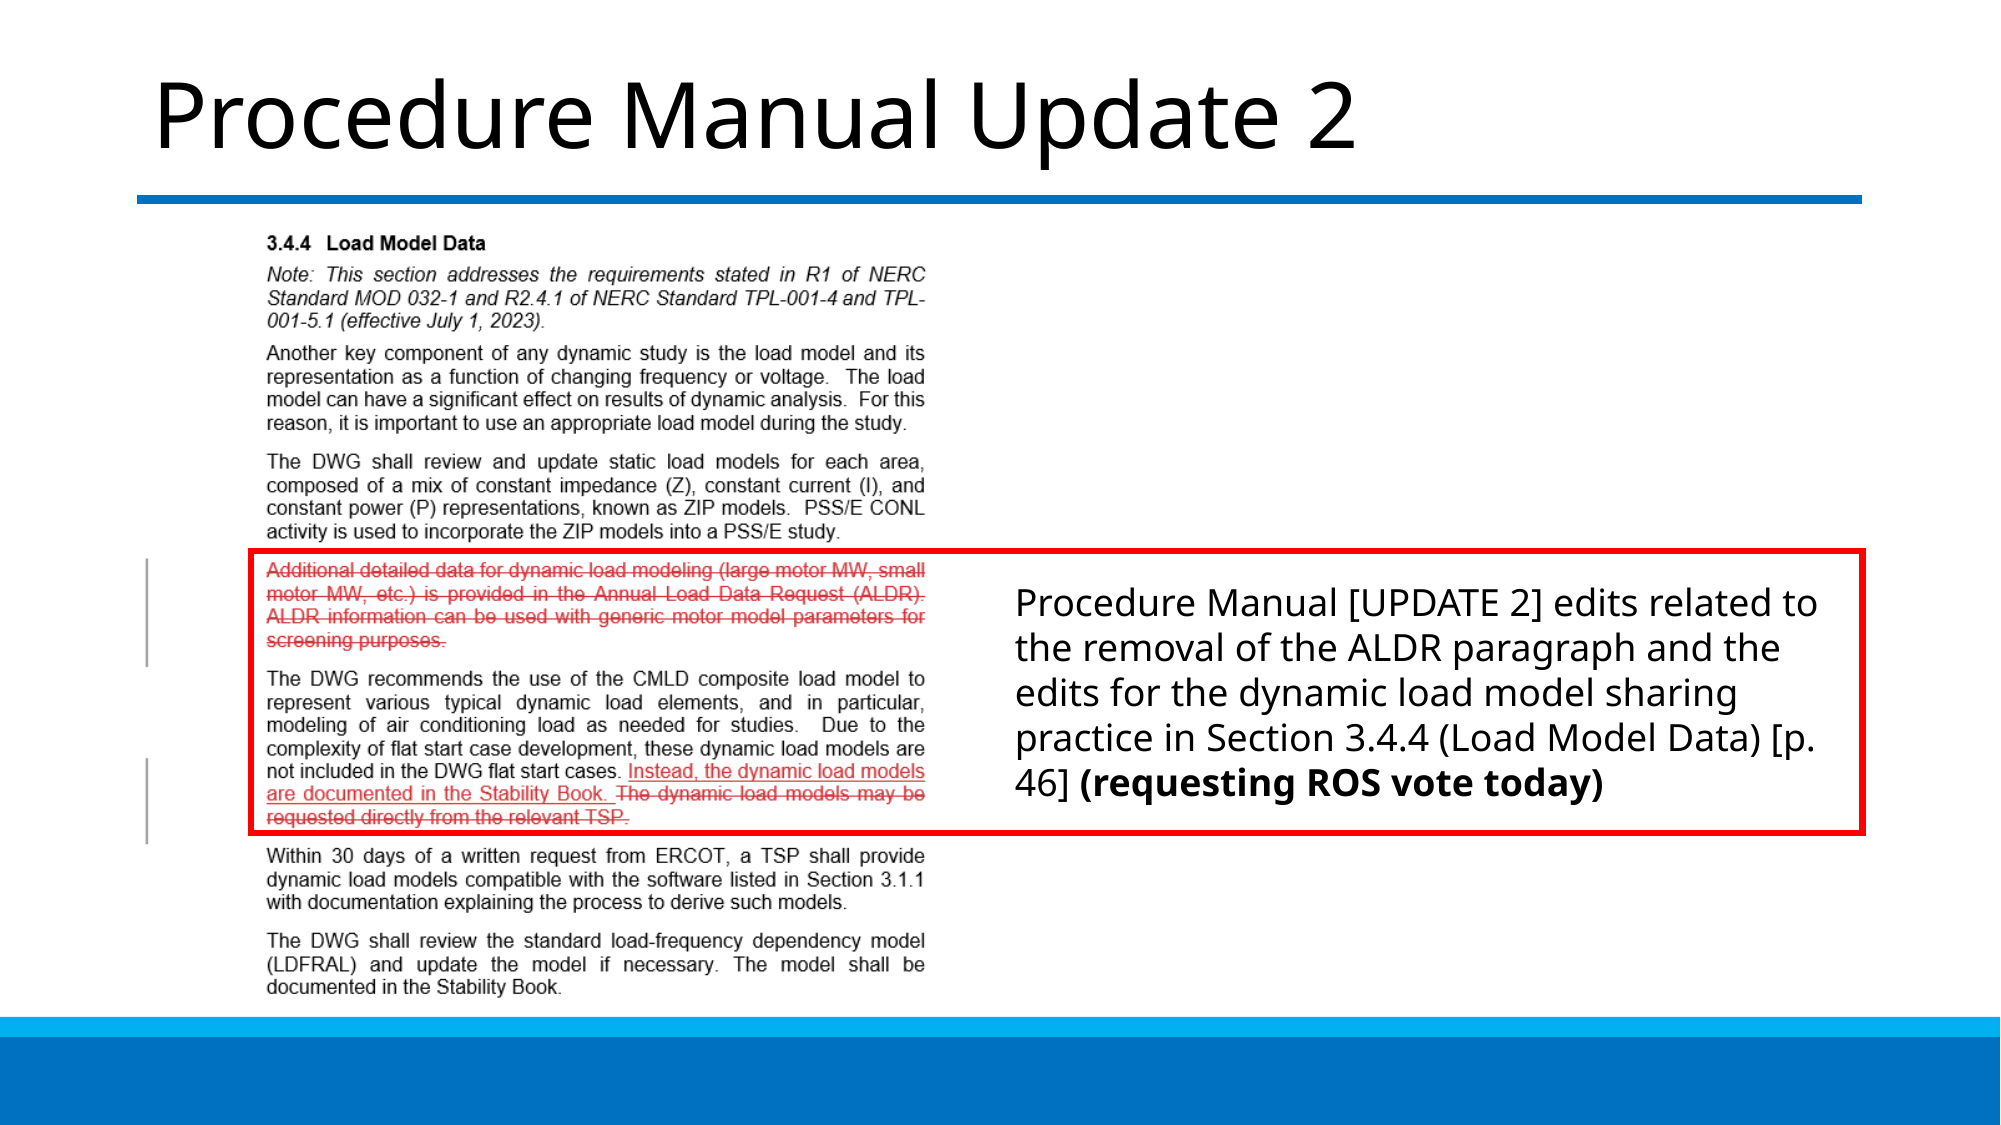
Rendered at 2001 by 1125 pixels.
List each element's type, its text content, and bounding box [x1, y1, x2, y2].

text_box [1001, 550, 1864, 835]
picture [136, 207, 1001, 1009]
title Procedure Manual Update 2 [137, 59, 1863, 178]
